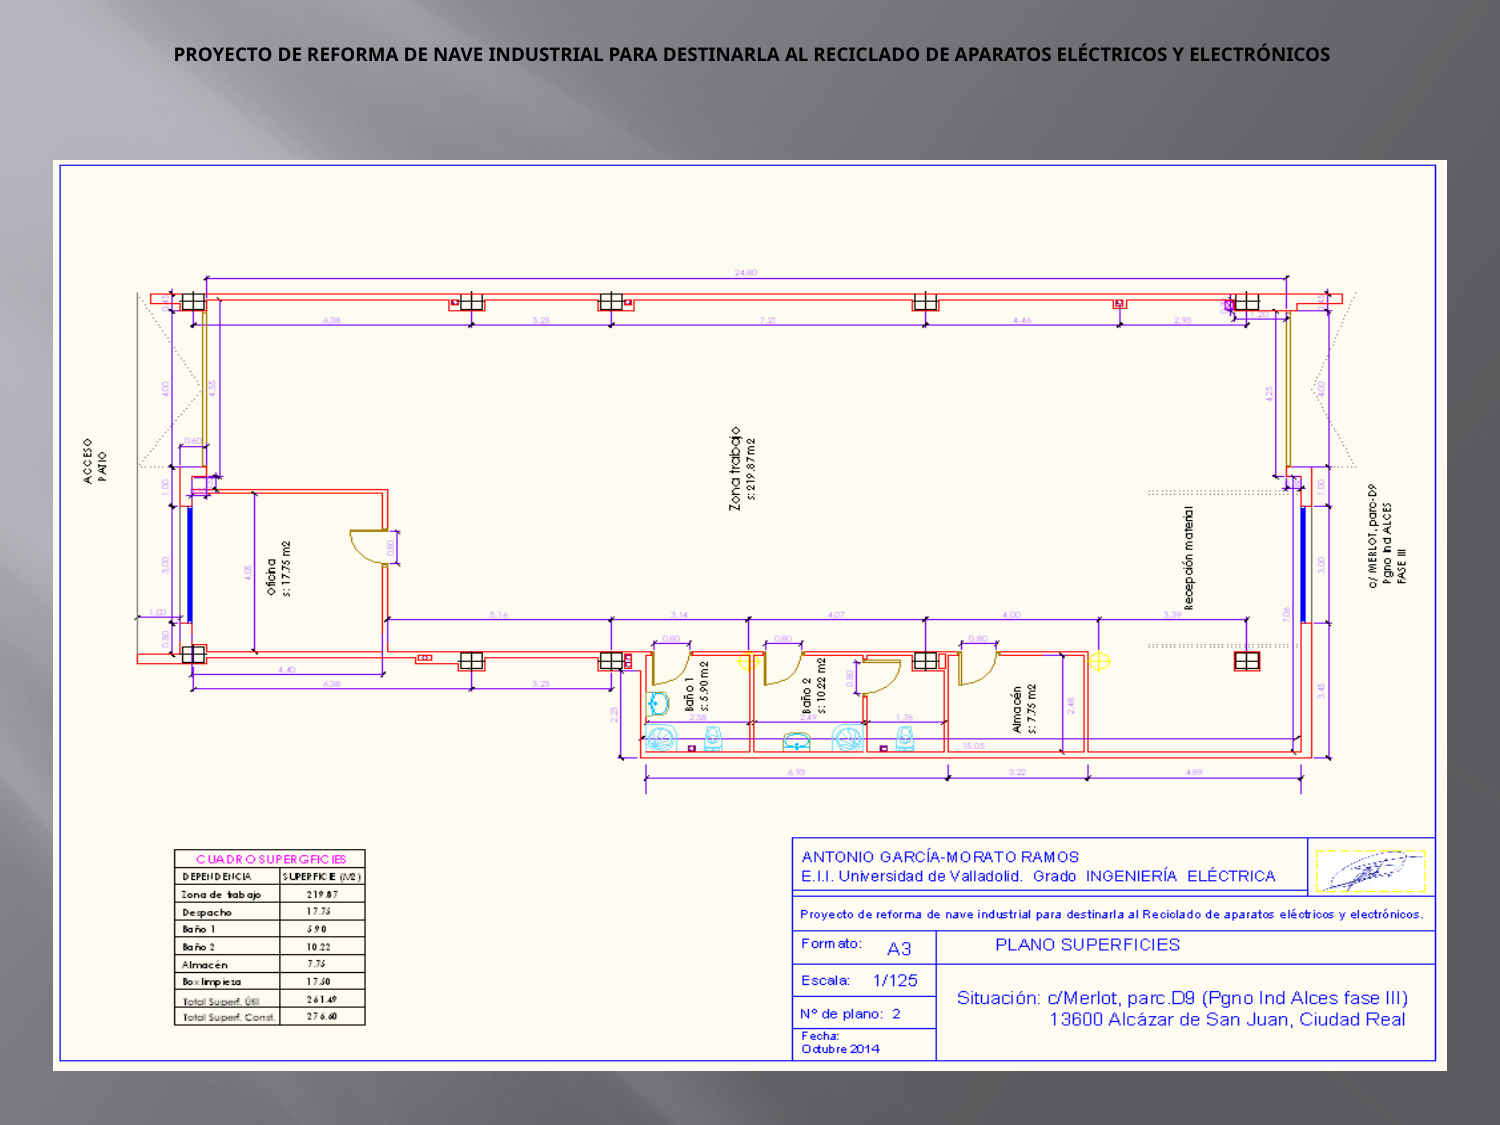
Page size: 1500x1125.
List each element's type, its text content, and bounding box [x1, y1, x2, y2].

title PROYECTO DE REFORMA DE NAVE INDUSTRIAL PARA DESTINARLA AL RECICLADO DE APARATOS ELÉCTRICOS Y ELECTRÓNICOS [76, 30, 1427, 76]
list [52, 160, 1448, 1071]
